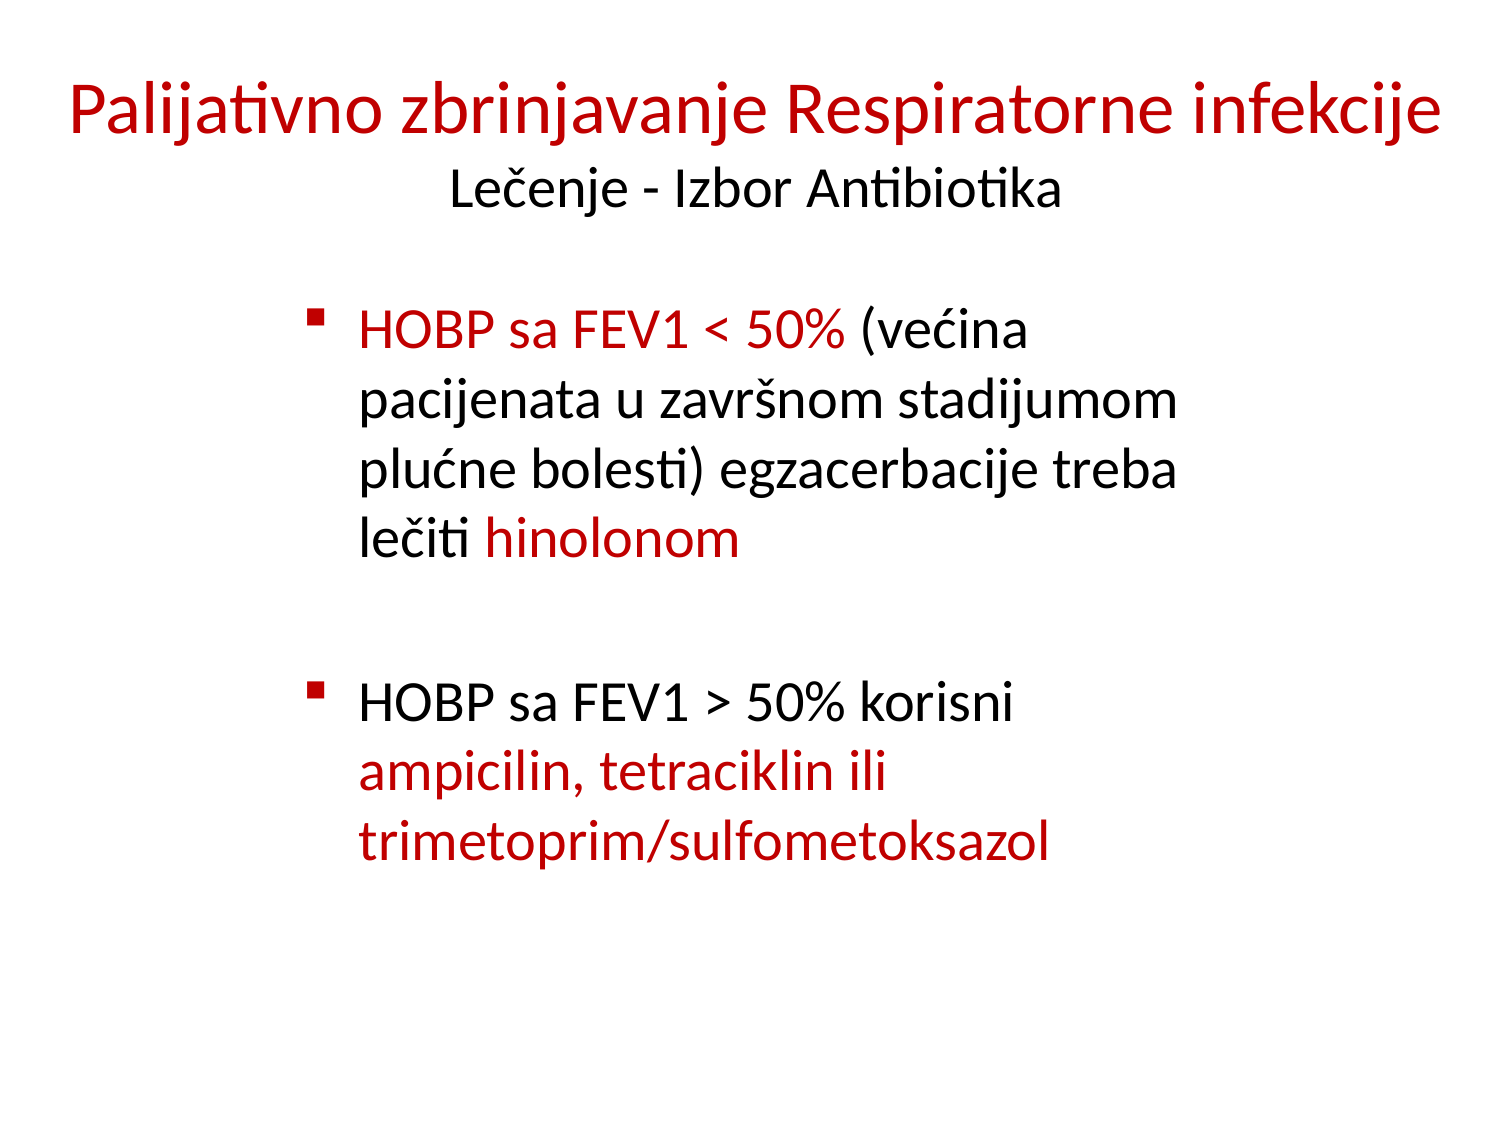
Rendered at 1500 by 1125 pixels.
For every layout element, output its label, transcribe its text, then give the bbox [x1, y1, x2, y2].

title Palijativno zbrinjavanje Respiratorne infekcije Lečenje - Izbor Antibiotika [50, 45, 1463, 233]
list HOBP sa FEV1 < 50% (većina pacijenata u završnom stadijumom plućne bolesti) egzacerbacije treba lečiti hinolonom HOBP sa FEV1 > 50% korisni ampicilin, tetraciklin ili trimetoprim/sulfometoksazol [287, 282, 1238, 1025]
